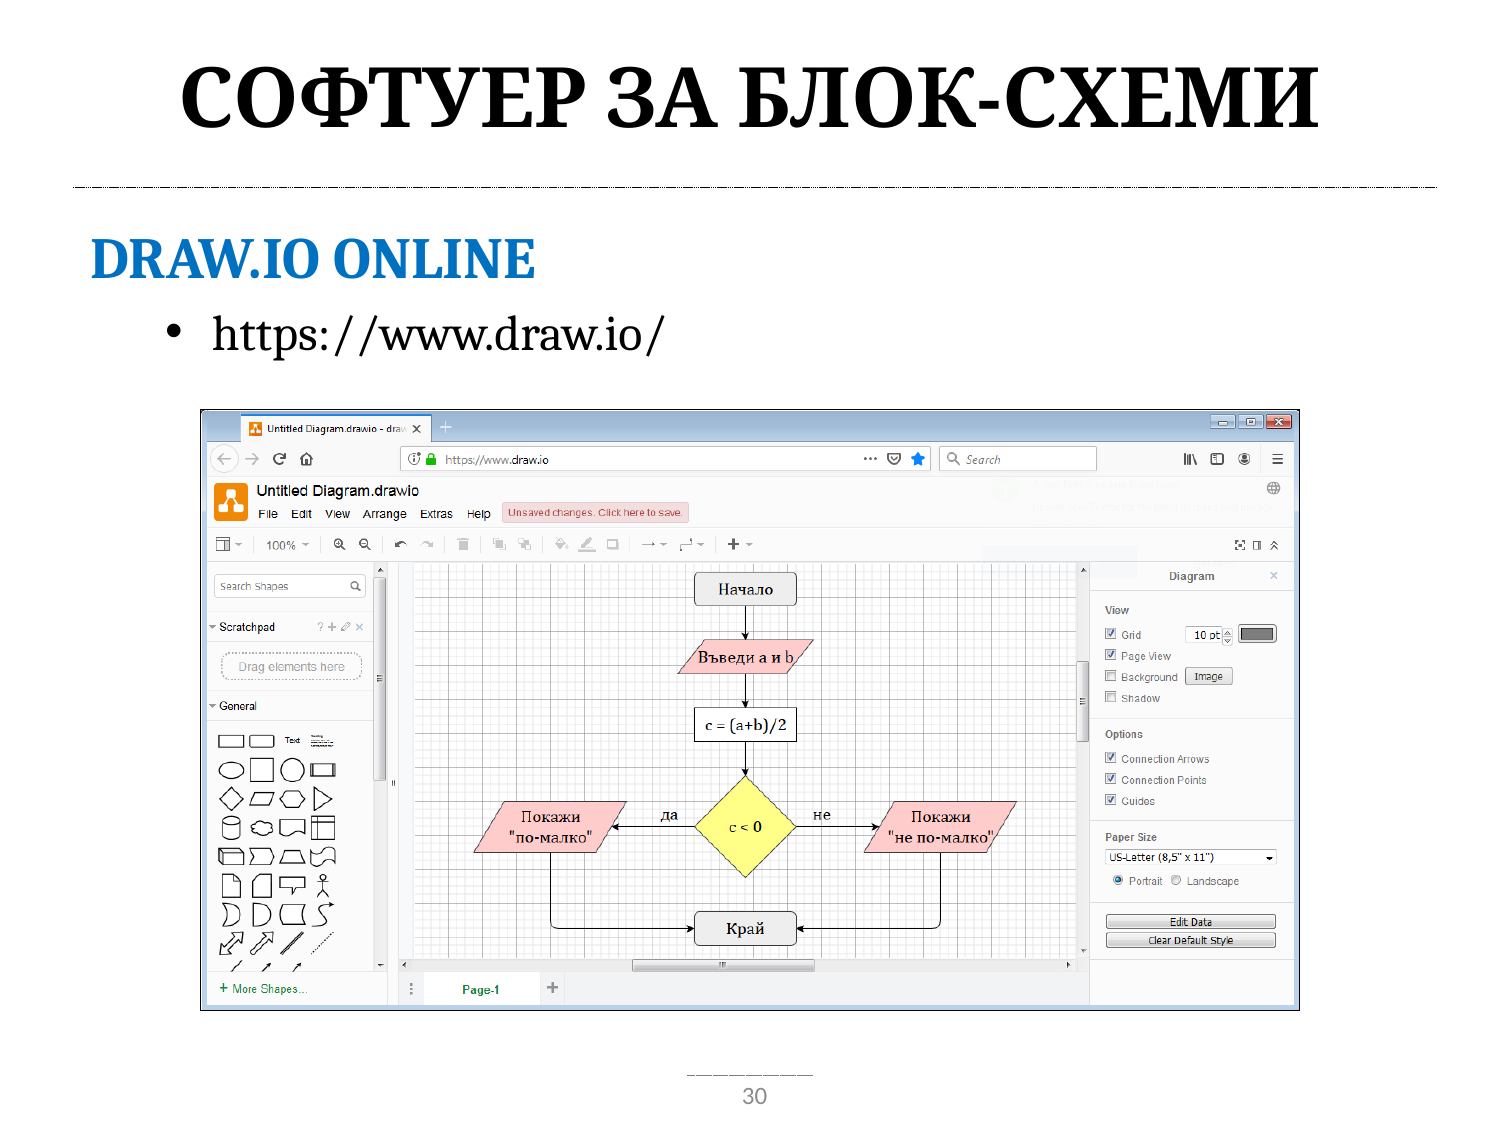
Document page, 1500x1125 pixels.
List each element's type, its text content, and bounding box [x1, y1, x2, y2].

picture [199, 409, 1301, 1011]
title Софтуер за блок-схеми [0, 0, 1500, 188]
list Draw.io Online https://www.draw.io/ [75, 212, 1450, 1063]
slide_number 30 [579, 1065, 930, 1125]
